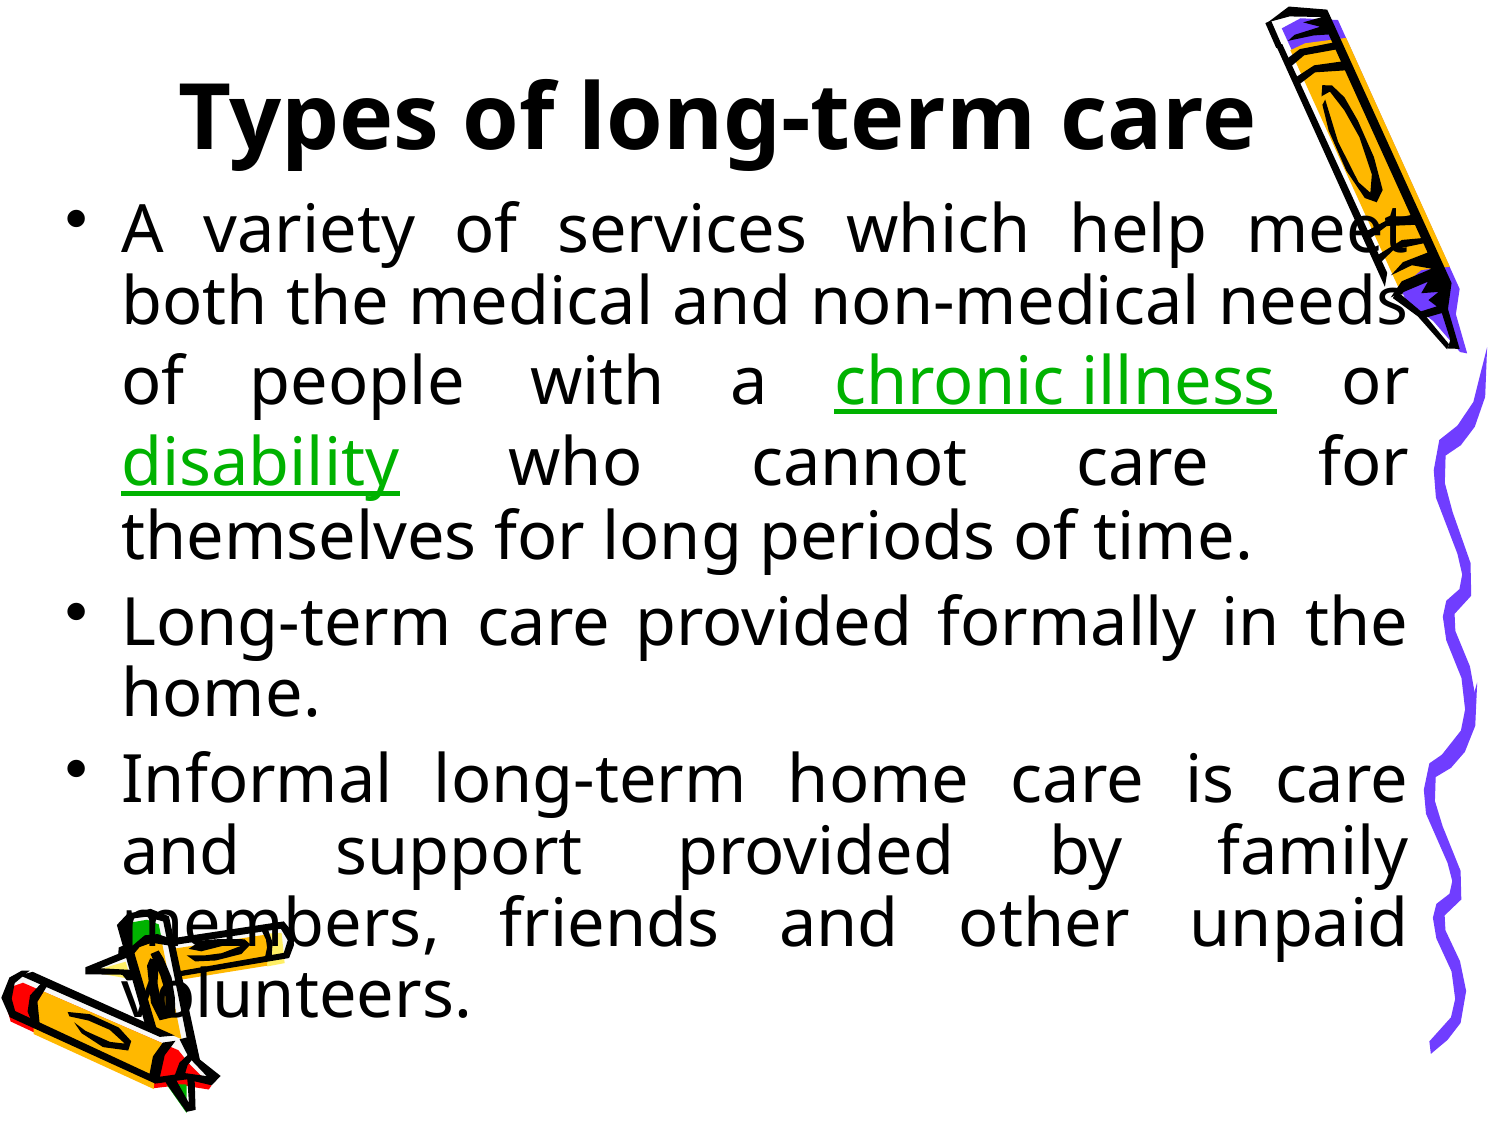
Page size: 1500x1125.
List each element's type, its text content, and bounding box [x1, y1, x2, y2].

title Types of long-term care [37, 37, 1376, 176]
list A variety of services which help meet both the medical and non-medical needs of people with a chronic illness or disability who cannot care for themselves for long periods of time. Long-term care provided formally in the home. Informal long-term home care is care and support provided by family members, friends and other unpaid volunteers. [49, 187, 1426, 1063]
